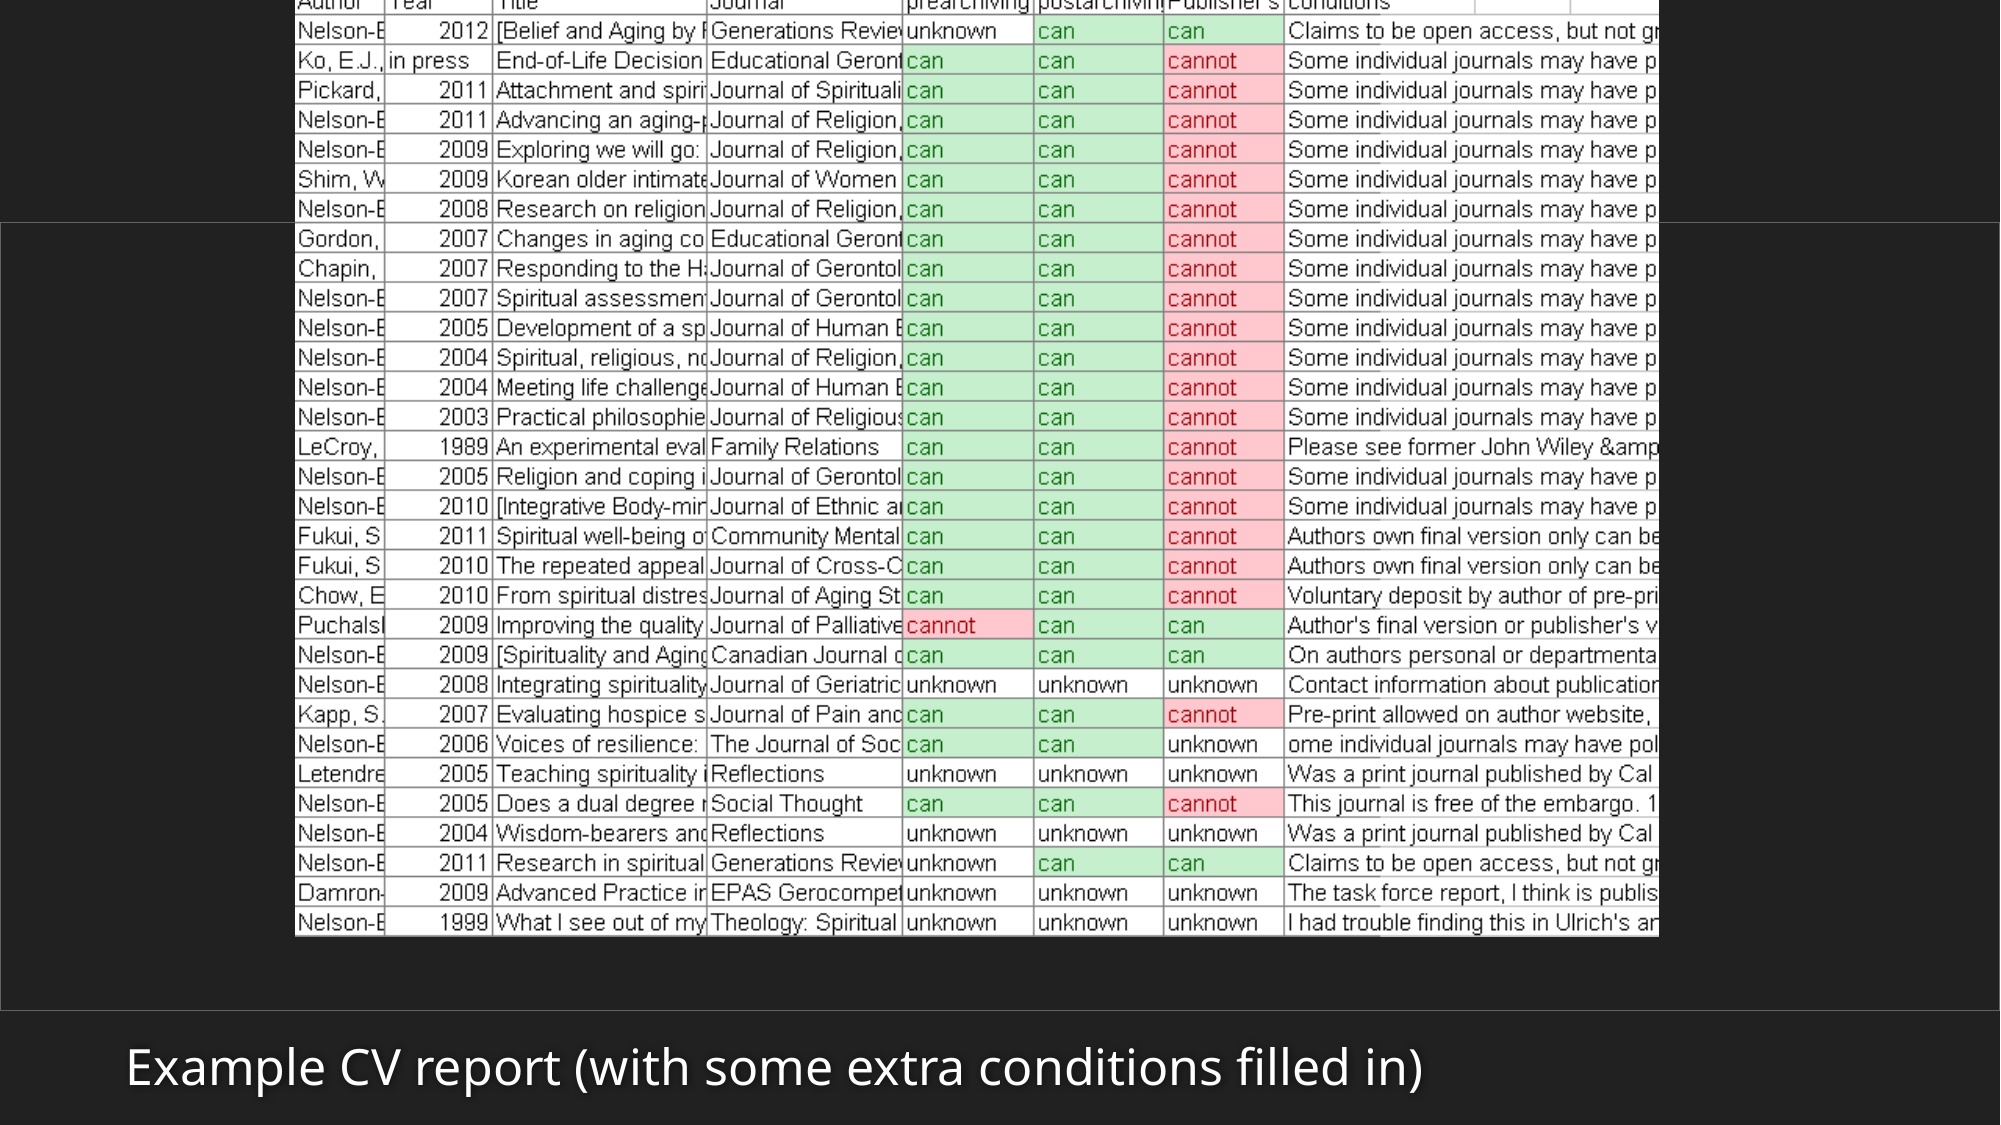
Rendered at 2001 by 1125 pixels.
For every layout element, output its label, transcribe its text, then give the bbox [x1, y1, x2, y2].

picture [0, 0, 2000, 1011]
title Example CV report (with some extra conditions filled in) [110, 1011, 1844, 1104]
